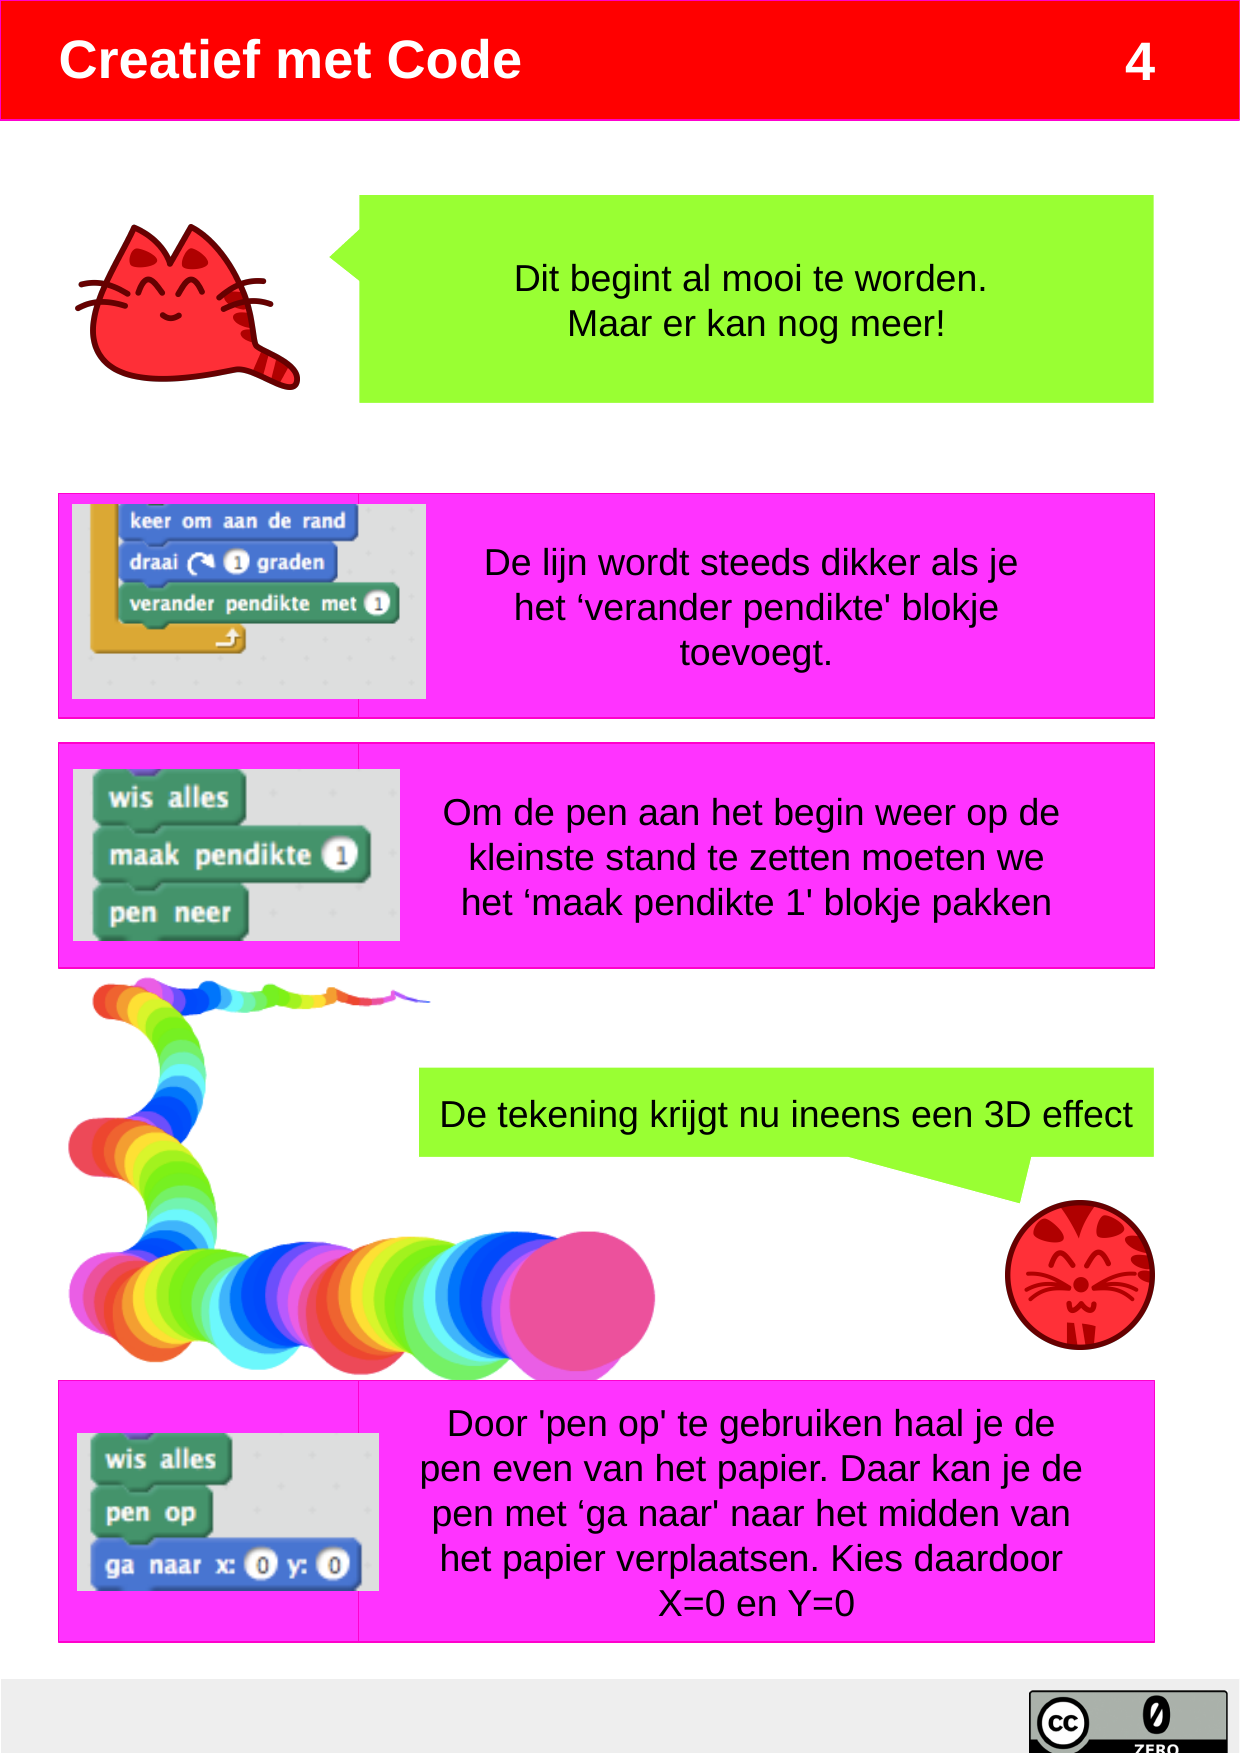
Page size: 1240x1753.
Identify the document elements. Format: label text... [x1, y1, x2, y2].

picture [77, 1432, 379, 1592]
text_box [358, 742, 1155, 968]
text_box 4 [1124, 26, 1240, 91]
picture [72, 504, 426, 700]
picture [1004, 1200, 1155, 1351]
picture [51, 768, 659, 1384]
text_box [358, 493, 1155, 719]
text_box [0, 0, 1240, 120]
text_box Om de pen aan het begin weer op de kleinste stand te zetten moeten we het ‘maak pendikte 1' blokje pakken [434, 780, 1079, 931]
text_box [58, 493, 358, 719]
picture [1029, 1690, 1228, 1753]
text_box [663, 1067, 1155, 1200]
text_box [358, 1380, 1155, 1643]
text_box Dit begint al mooi te worden. Maar er kan nog meer! [506, 246, 1007, 352]
text_box De lijn wordt steeds dikker als je het ‘verander pendikte' blokje toevoegt. [476, 531, 1037, 681]
text_box Door 'pen op' te gebruiken haal je de pen even van het papier. Daar kan je de pen met ‘ga naar' naar het midden van het papier verplaatsen. Kies daardoor X=0 en Y=0 [411, 1391, 1102, 1632]
text_box [0, 1678, 1240, 1753]
text_box [58, 1393, 358, 1643]
text_box [327, 193, 1155, 404]
text_box [58, 742, 358, 924]
text_box Creatief met Code [58, 10, 914, 104]
text_box De tekening krijgt nu ineens een 3D effect [663, 1081, 1143, 1143]
picture [74, 223, 301, 391]
